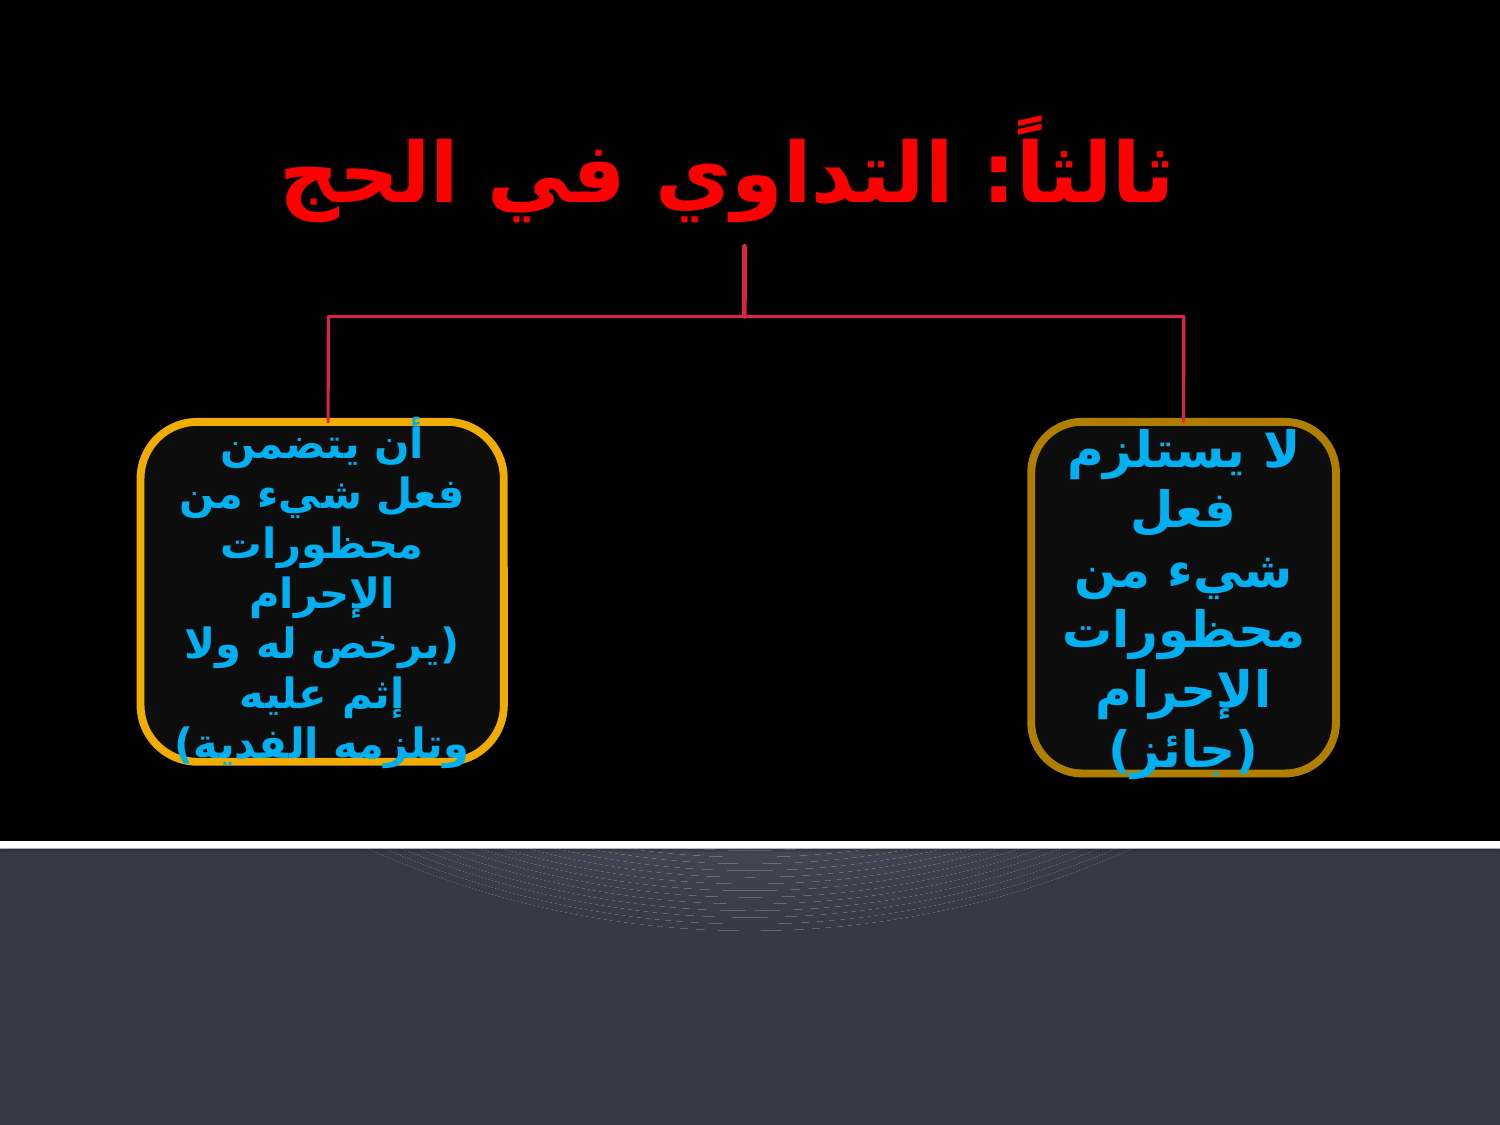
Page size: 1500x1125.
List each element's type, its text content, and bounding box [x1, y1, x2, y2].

text_box لا يستلزم فعل شيء من محظورات الإحرام (جائز) [1027, 417, 1340, 778]
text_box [328, 246, 1184, 422]
text_box أن يتضمن فعل شيء من محظورات الإحرام (يرخص له ولا إثم عليه وتلزمه الفدية) [136, 417, 508, 766]
subtitle ثالثاً: التداوي في الحج [58, 70, 1384, 270]
